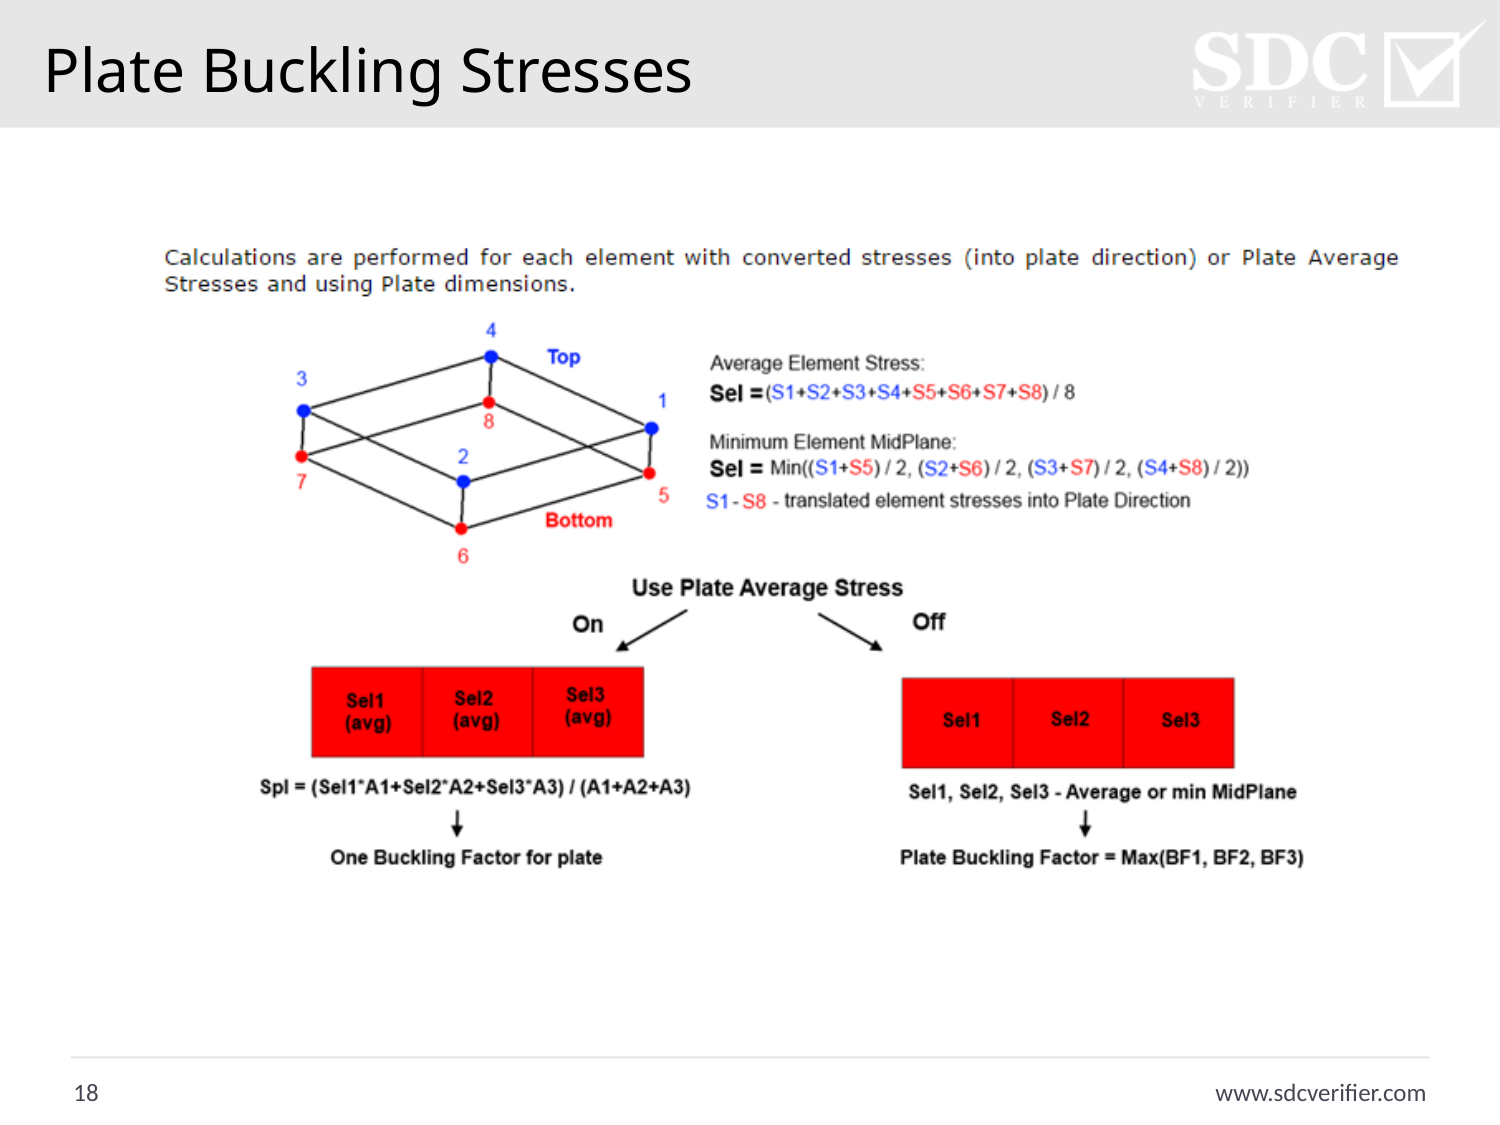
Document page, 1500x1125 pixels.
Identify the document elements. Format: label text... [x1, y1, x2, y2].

picture [0, 0, 1500, 1125]
footer www.sdcverifier.com [1200, 1072, 1443, 1111]
slide_number 18 [58, 1073, 163, 1109]
title Plate Buckling Stresses [29, 24, 1478, 113]
